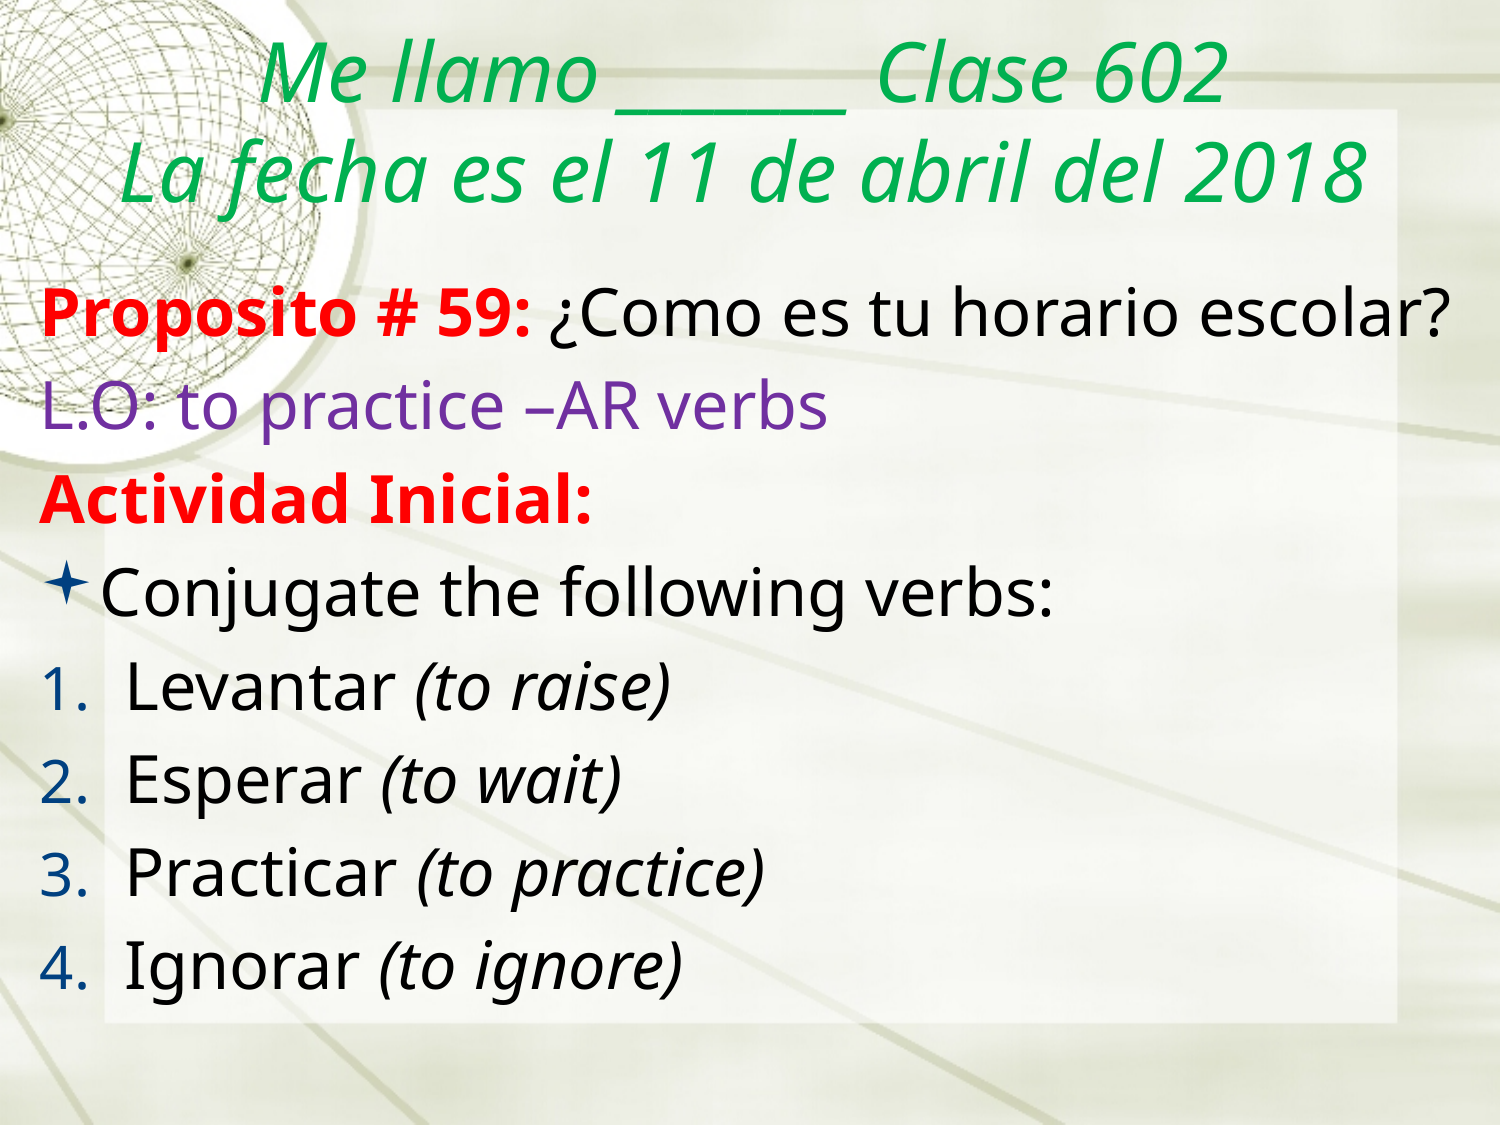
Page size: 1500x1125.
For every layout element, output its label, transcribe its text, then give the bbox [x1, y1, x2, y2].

text_box Proposito # 59: ¿Como es tu horario escolar? L.O: to practice –AR verbs Actividad Inicial: Conjugate the following verbs: Levantar (to raise) Esperar (to wait) Practicar (to practice) Ignorar (to ignore) [24, 262, 1475, 1113]
picture [0, 0, 1500, 1125]
title Me llamo _______ Clase 602 La fecha es el 11 de abril del 2018 [0, 24, 1488, 213]
